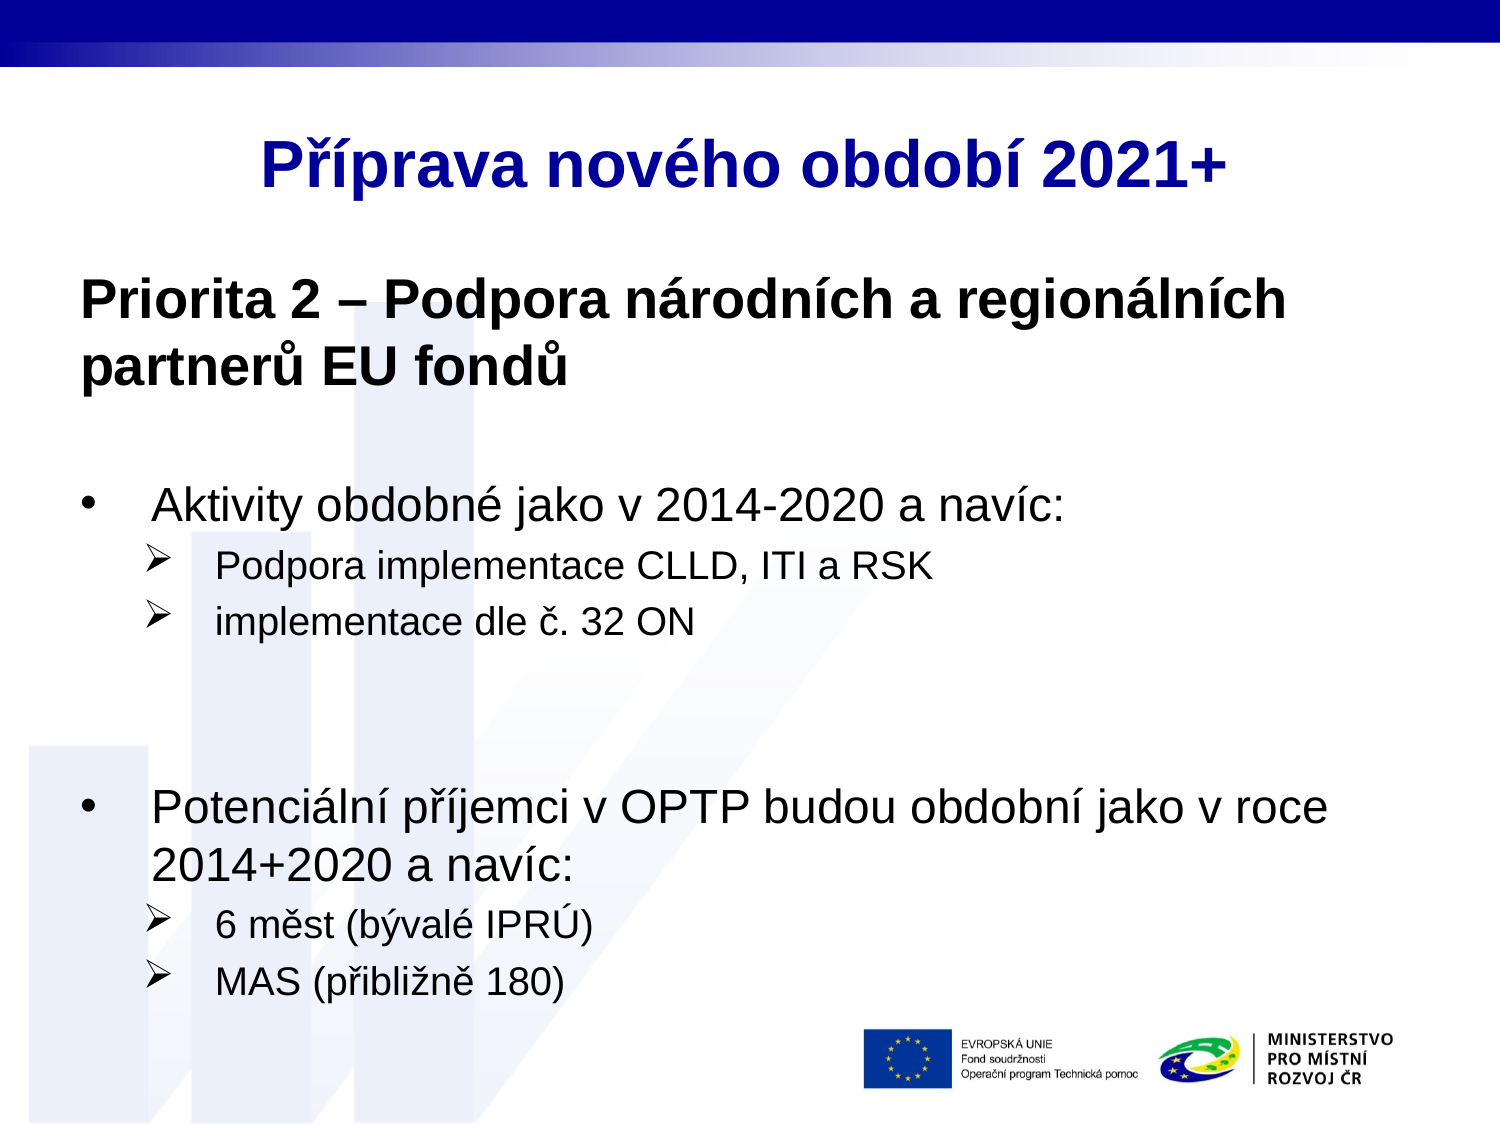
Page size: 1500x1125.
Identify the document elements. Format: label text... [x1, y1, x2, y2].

title Příprava nového období 2021+ [64, 113, 1425, 197]
list Priorita 2 – Podpora národních a regionálních partnerů EU fondů Aktivity obdobné jako v 2014-2020 a navíc: Podpora implementace CLLD, ITI a RSK implementace dle č. 32 ON Potenciální příjemci v OPTP budou obdobní jako v roce 2014+2020 a navíc: 6 měst (bývalé IPRÚ) MAS (přibližně 180) [64, 255, 1425, 1012]
picture [29, 302, 1412, 1125]
